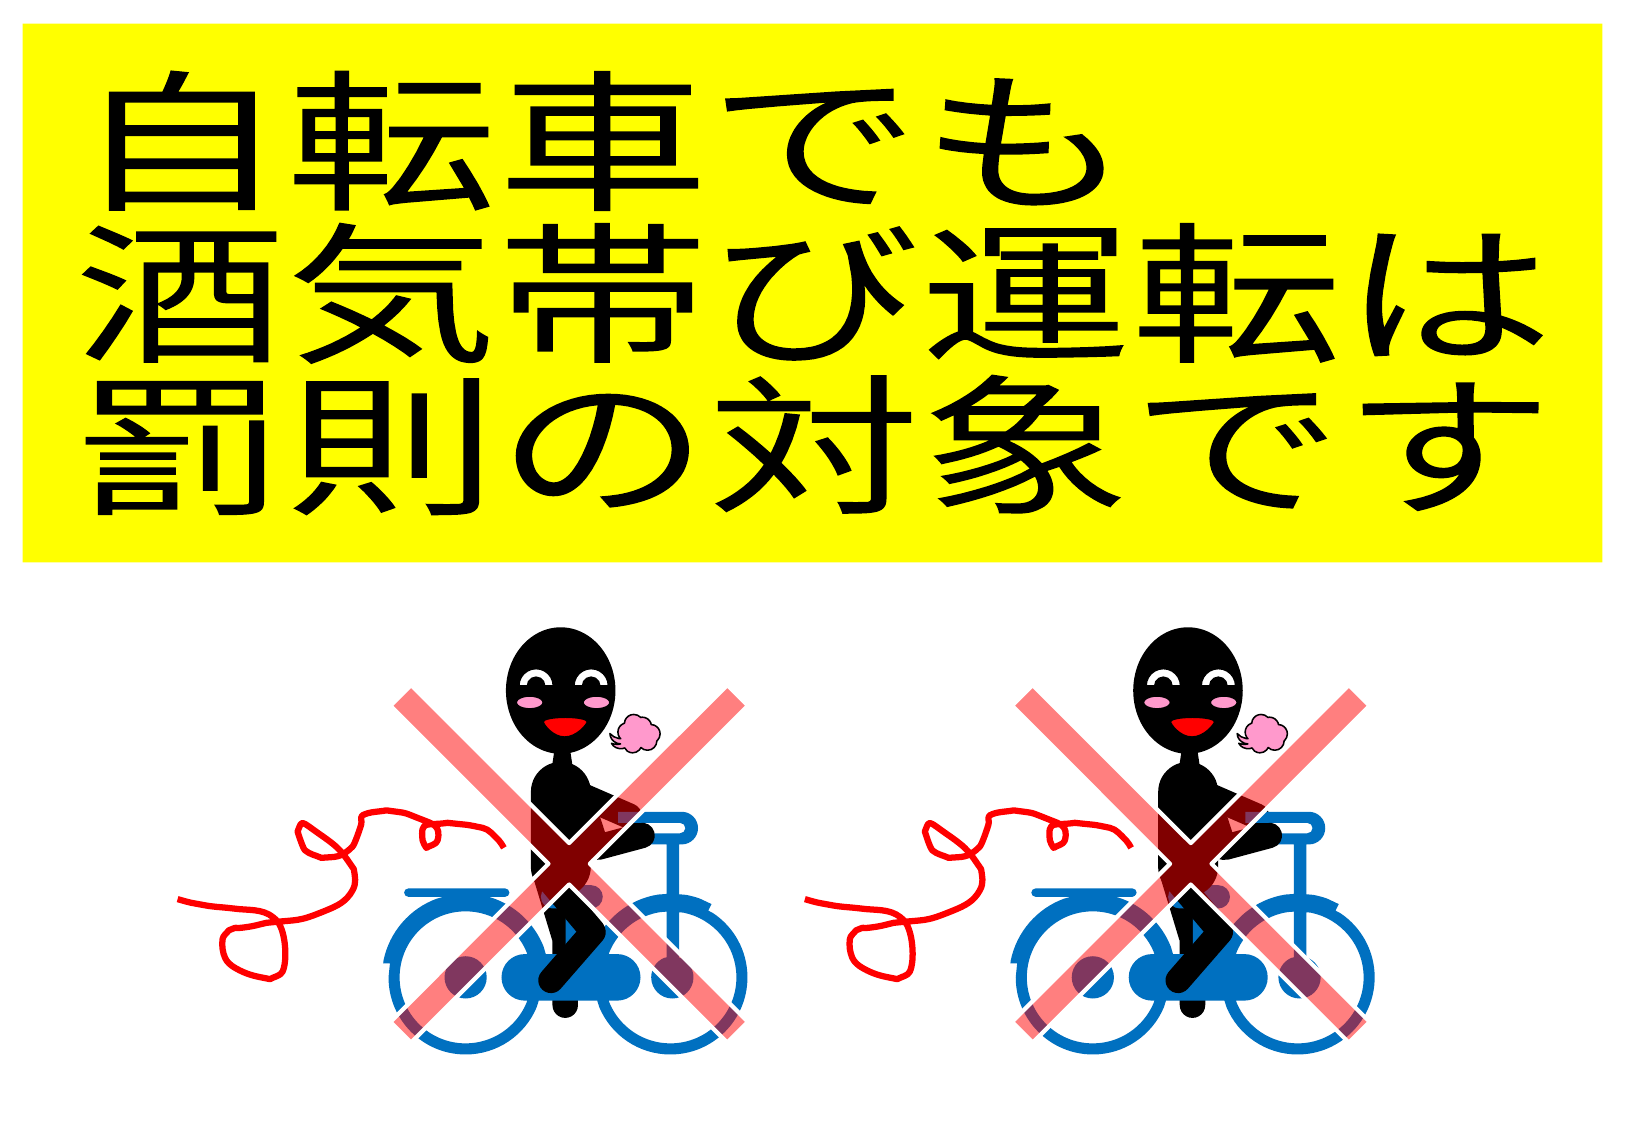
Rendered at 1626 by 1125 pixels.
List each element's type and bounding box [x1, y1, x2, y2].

text_box [20, 21, 1604, 564]
text_box [804, 627, 1375, 1055]
text_box [177, 627, 749, 1055]
